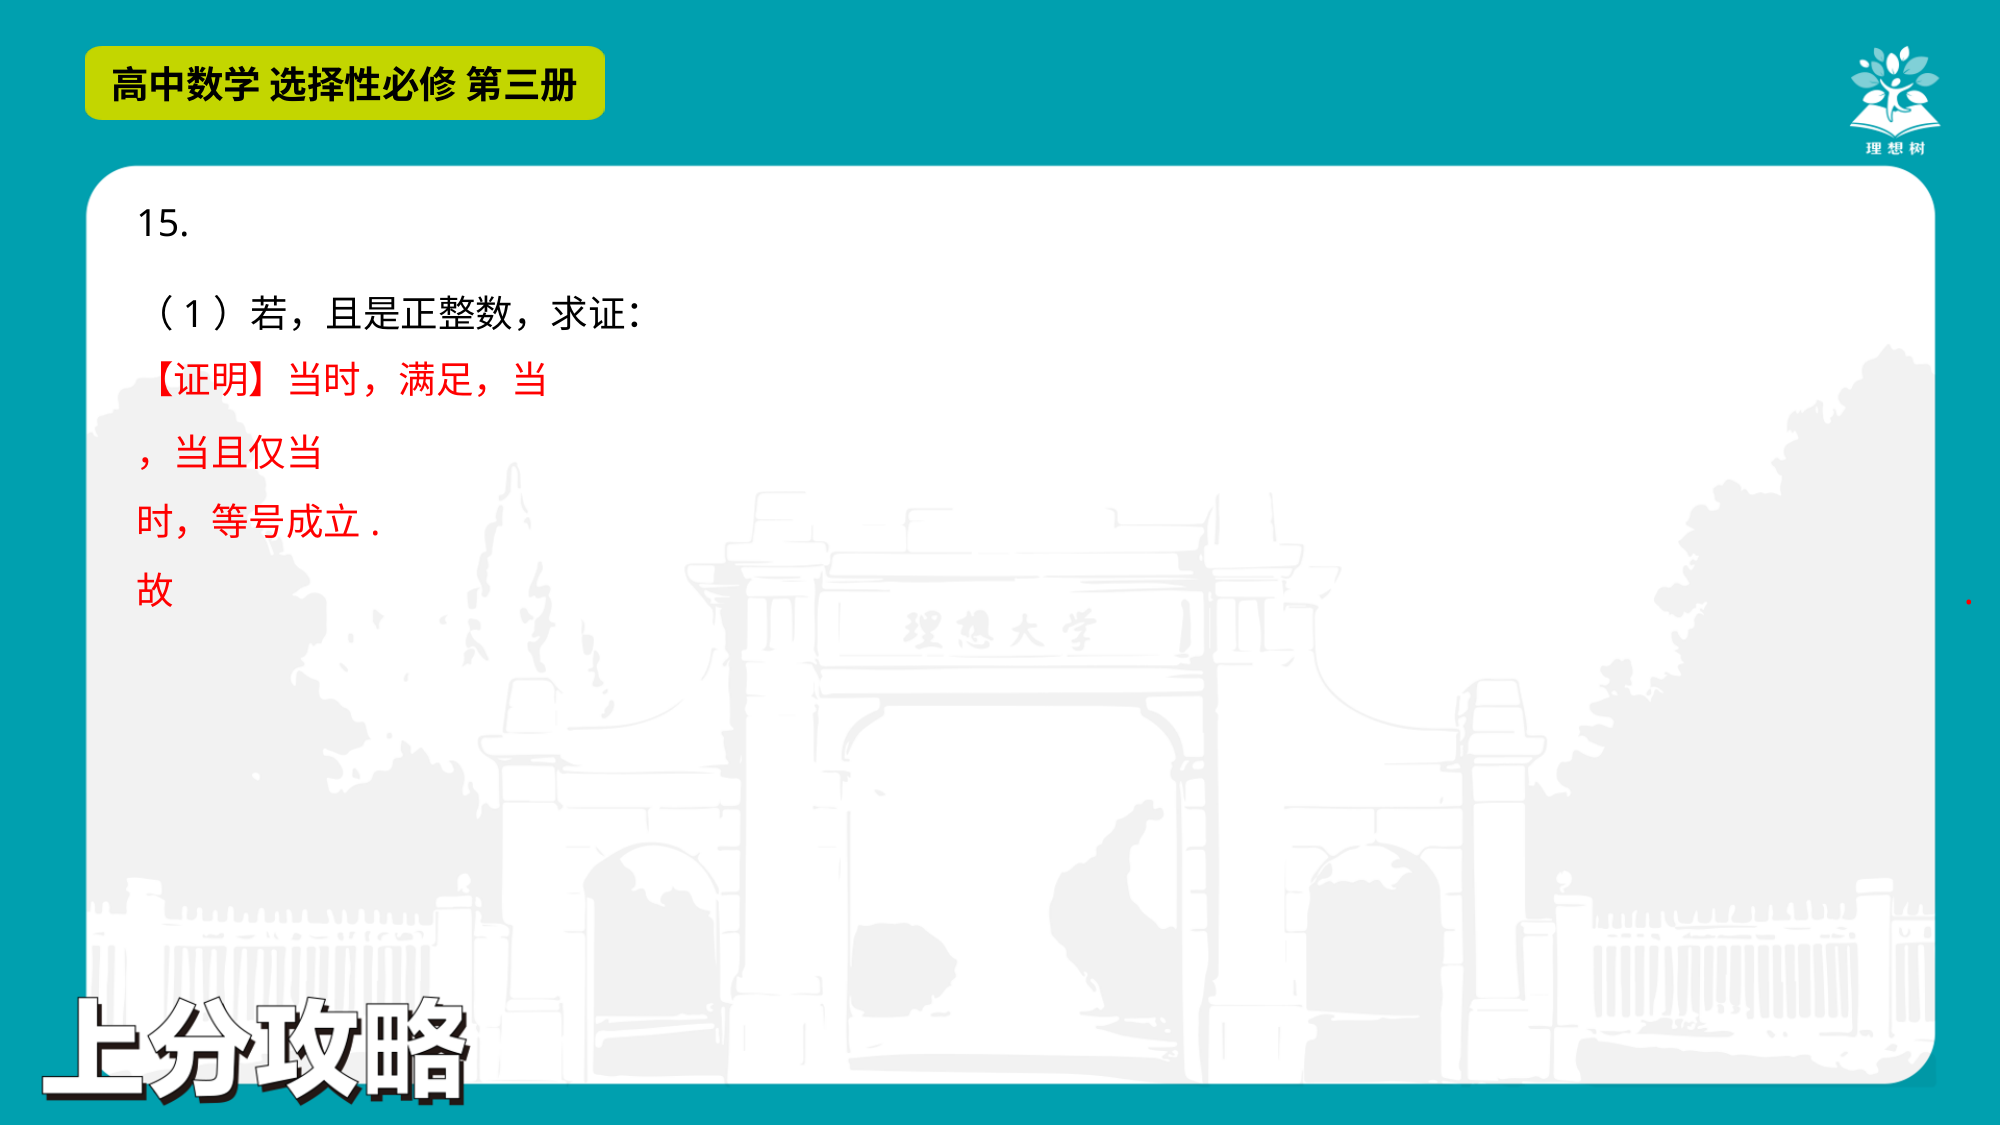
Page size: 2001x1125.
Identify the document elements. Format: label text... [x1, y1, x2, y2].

picture [0, 0, 2000, 1125]
text_box 15. [136, 177, 1865, 237]
